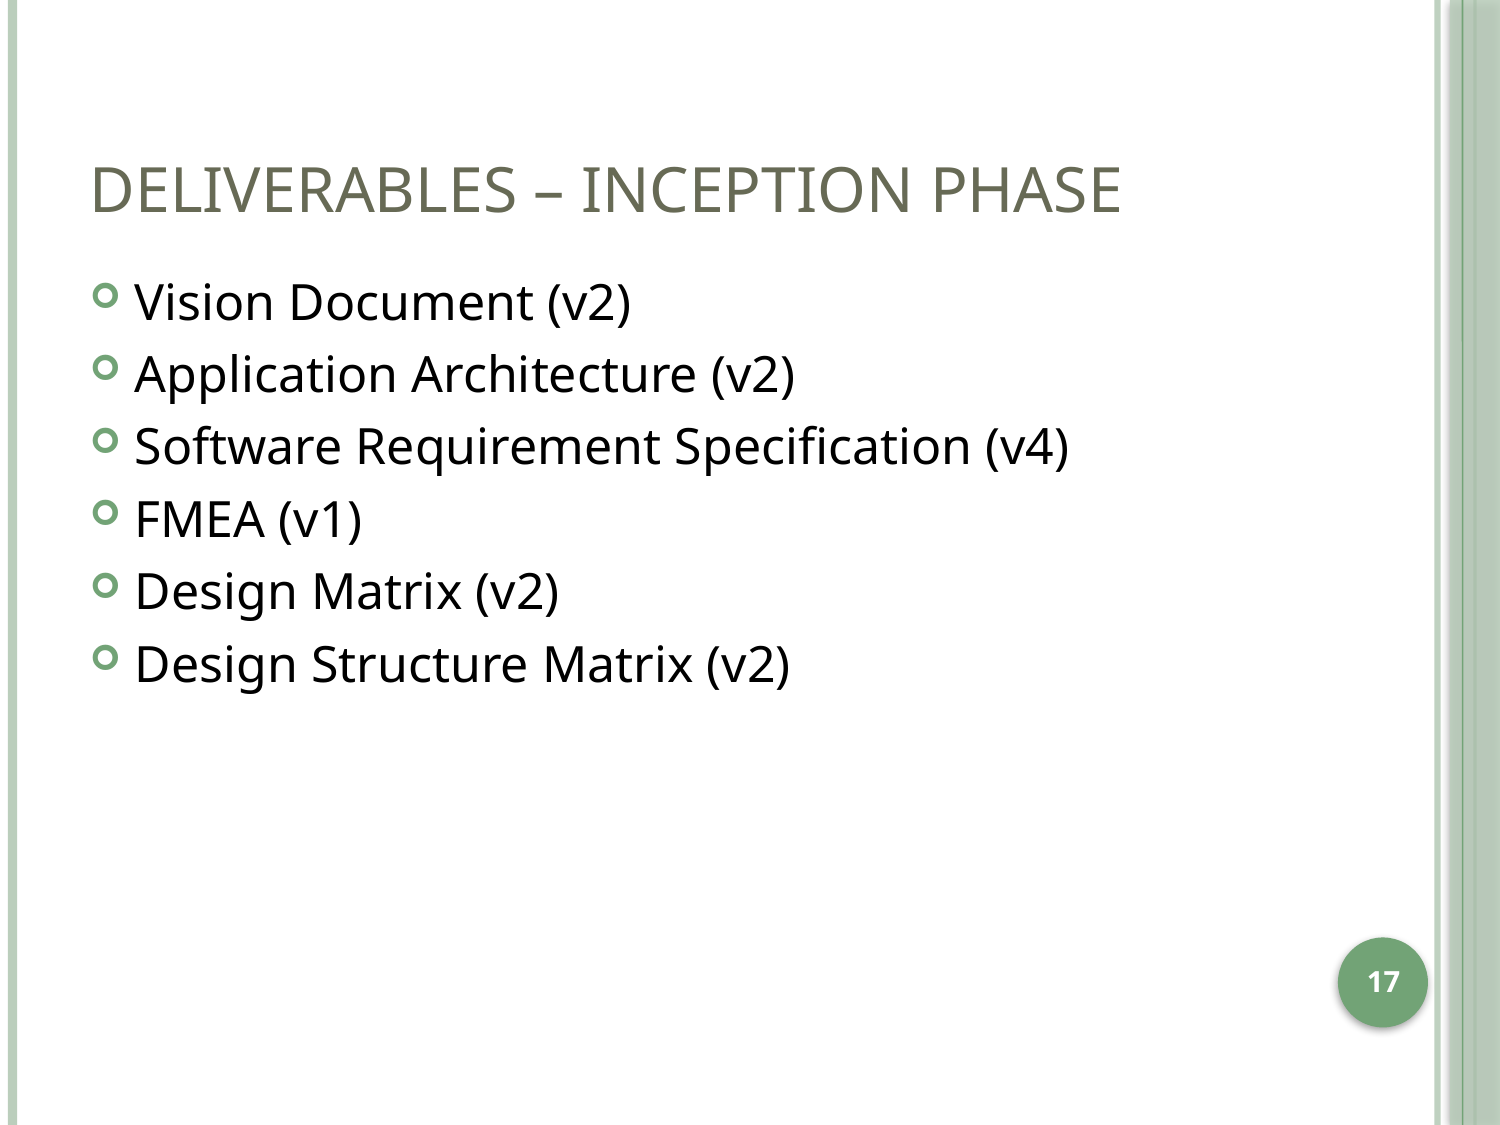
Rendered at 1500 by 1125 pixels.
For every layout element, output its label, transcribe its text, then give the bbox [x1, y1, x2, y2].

list Vision Document (v2) Application Architecture (v2) Software Requirement Specification (v4) FMEA (v1) Design Matrix (v2) Design Structure Matrix (v2) [75, 262, 1300, 1062]
title Deliverables – Inception Phase [75, 45, 1325, 233]
slide_number 17 [1333, 940, 1434, 1027]
